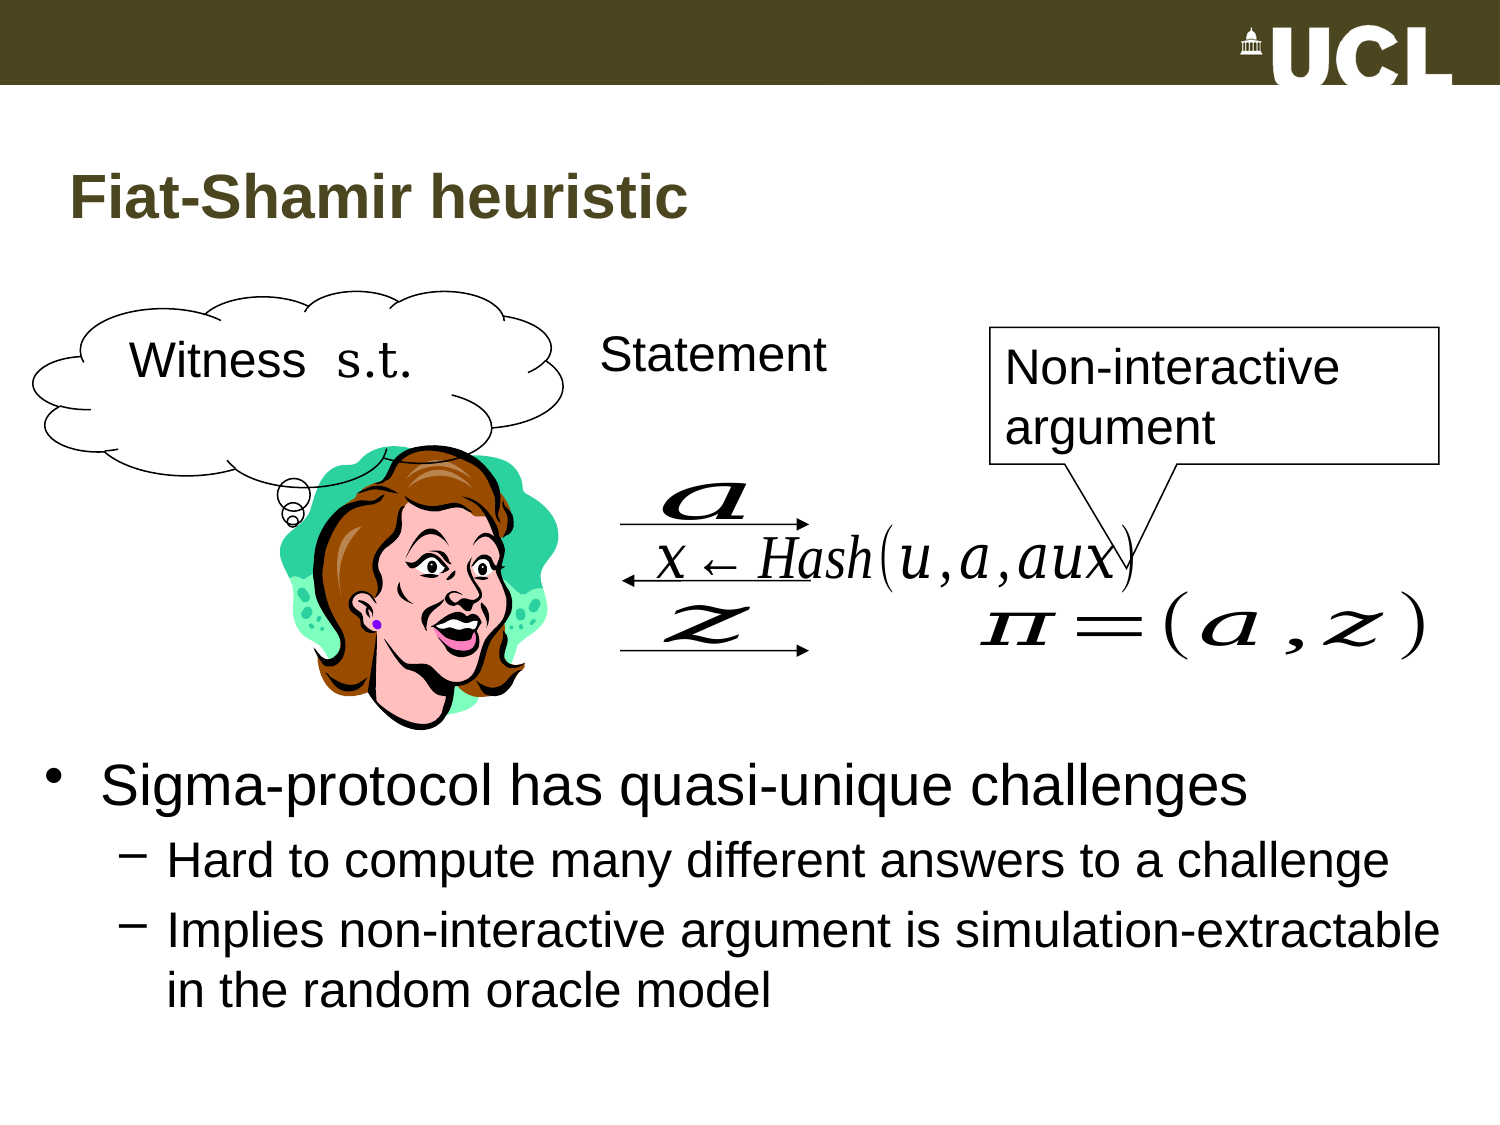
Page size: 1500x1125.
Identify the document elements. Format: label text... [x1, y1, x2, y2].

text_box [620, 518, 810, 531]
picture [0, 0, 1500, 85]
text_box [621, 574, 811, 587]
text_box [620, 644, 810, 657]
text_box Non-interactive argument [989, 327, 1439, 569]
picture [279, 436, 564, 741]
title Fiat-Shamir heuristic [54, 148, 1447, 362]
